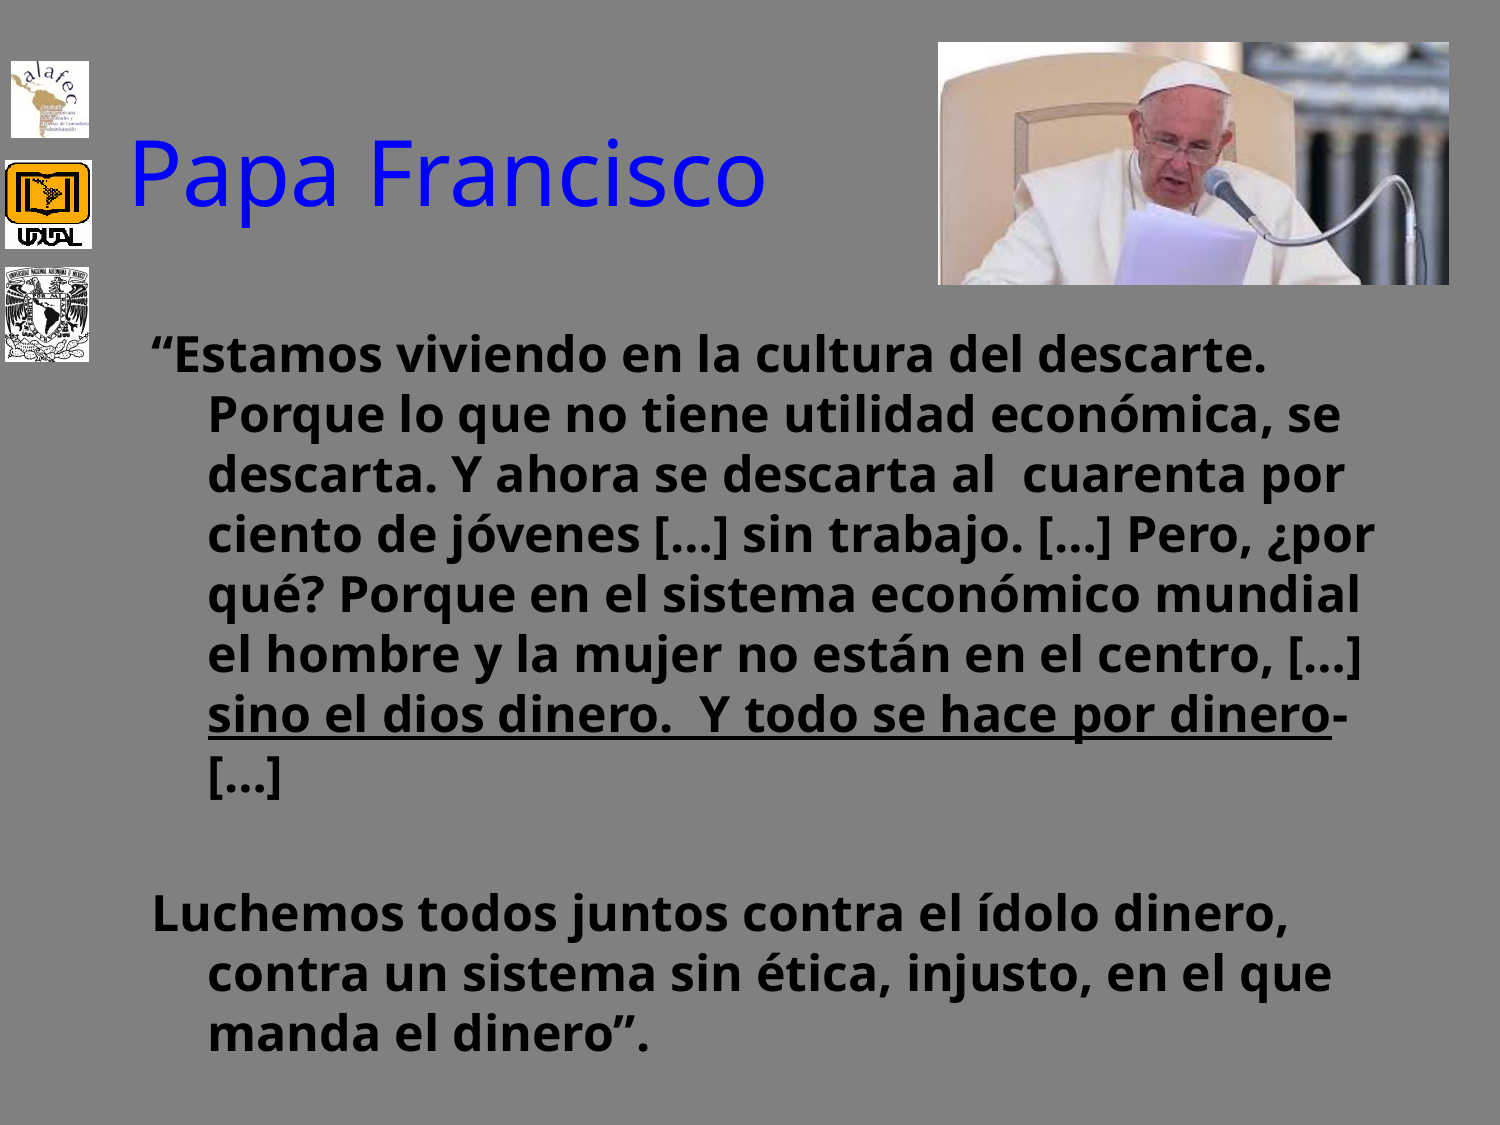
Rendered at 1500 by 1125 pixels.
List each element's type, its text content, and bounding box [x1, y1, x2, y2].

picture [11, 61, 89, 138]
picture [5, 160, 92, 249]
list “Estamos viviendo en la cultura del descarte. Porque lo que no tiene utilidad económica, se descarta. Y ahora se descarta al cuarenta por ciento de jóvenes […] sin trabajo. […] Pero, ¿por qué? Porque en el sistema económico mundial el hombre y la mujer no están en el centro, […] sino el dios dinero. Y todo se hace por dinero- […] Luchemos todos juntos contra el ídolo dinero, contra un sistema sin ética, injusto, en el que manda el dinero”. [136, 314, 1412, 1024]
title Papa Francisco [112, 49, 935, 290]
picture [5, 267, 89, 362]
picture [938, 42, 1449, 286]
